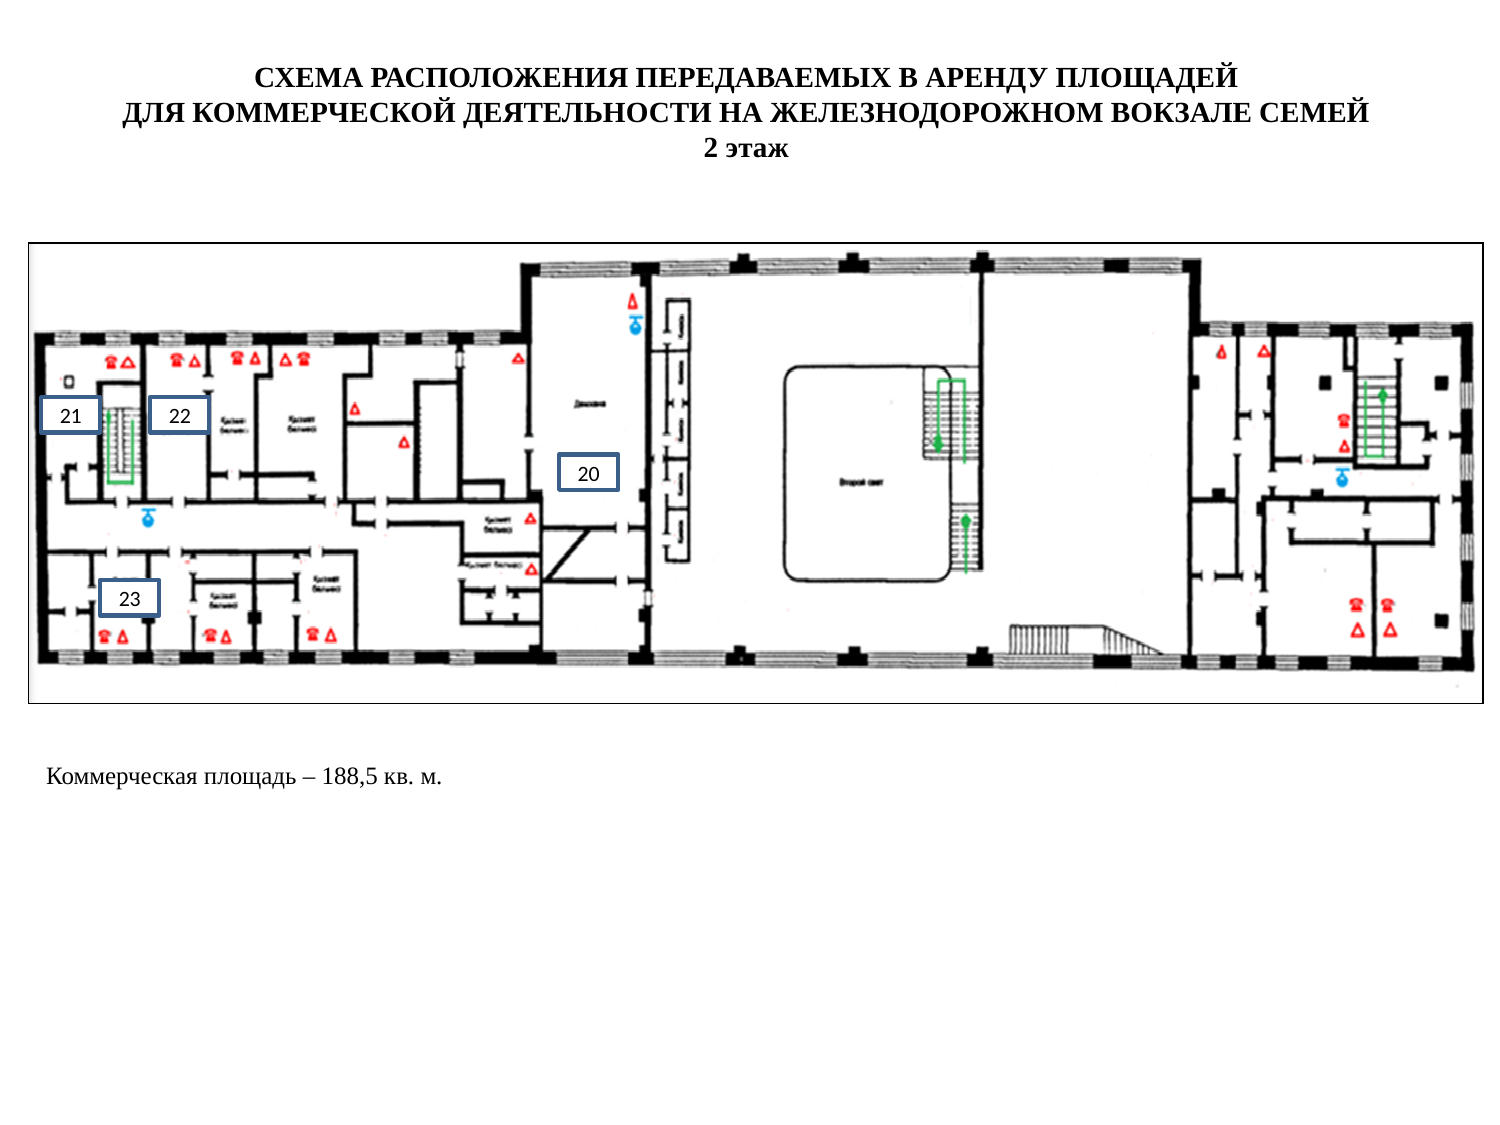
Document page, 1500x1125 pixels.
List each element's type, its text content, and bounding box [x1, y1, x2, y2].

picture [29, 243, 1483, 704]
text_box Коммерческая площадь – 188,5 кв. м. [31, 752, 823, 797]
text_box СХЕМА РАСПОЛОЖЕНИЯ ПЕРЕДАВАЕМЫХ В АРЕНДУ ПЛОЩАДЕЙ ДЛЯ КОММЕРЧЕСКОЙ ДЕЯТЕЛЬНОСТИ НА ЖЕЛЕЗНОДОРОЖНОМ ВОКЗАЛЕ СЕМЕЙ 2 этаж [0, 50, 1500, 171]
